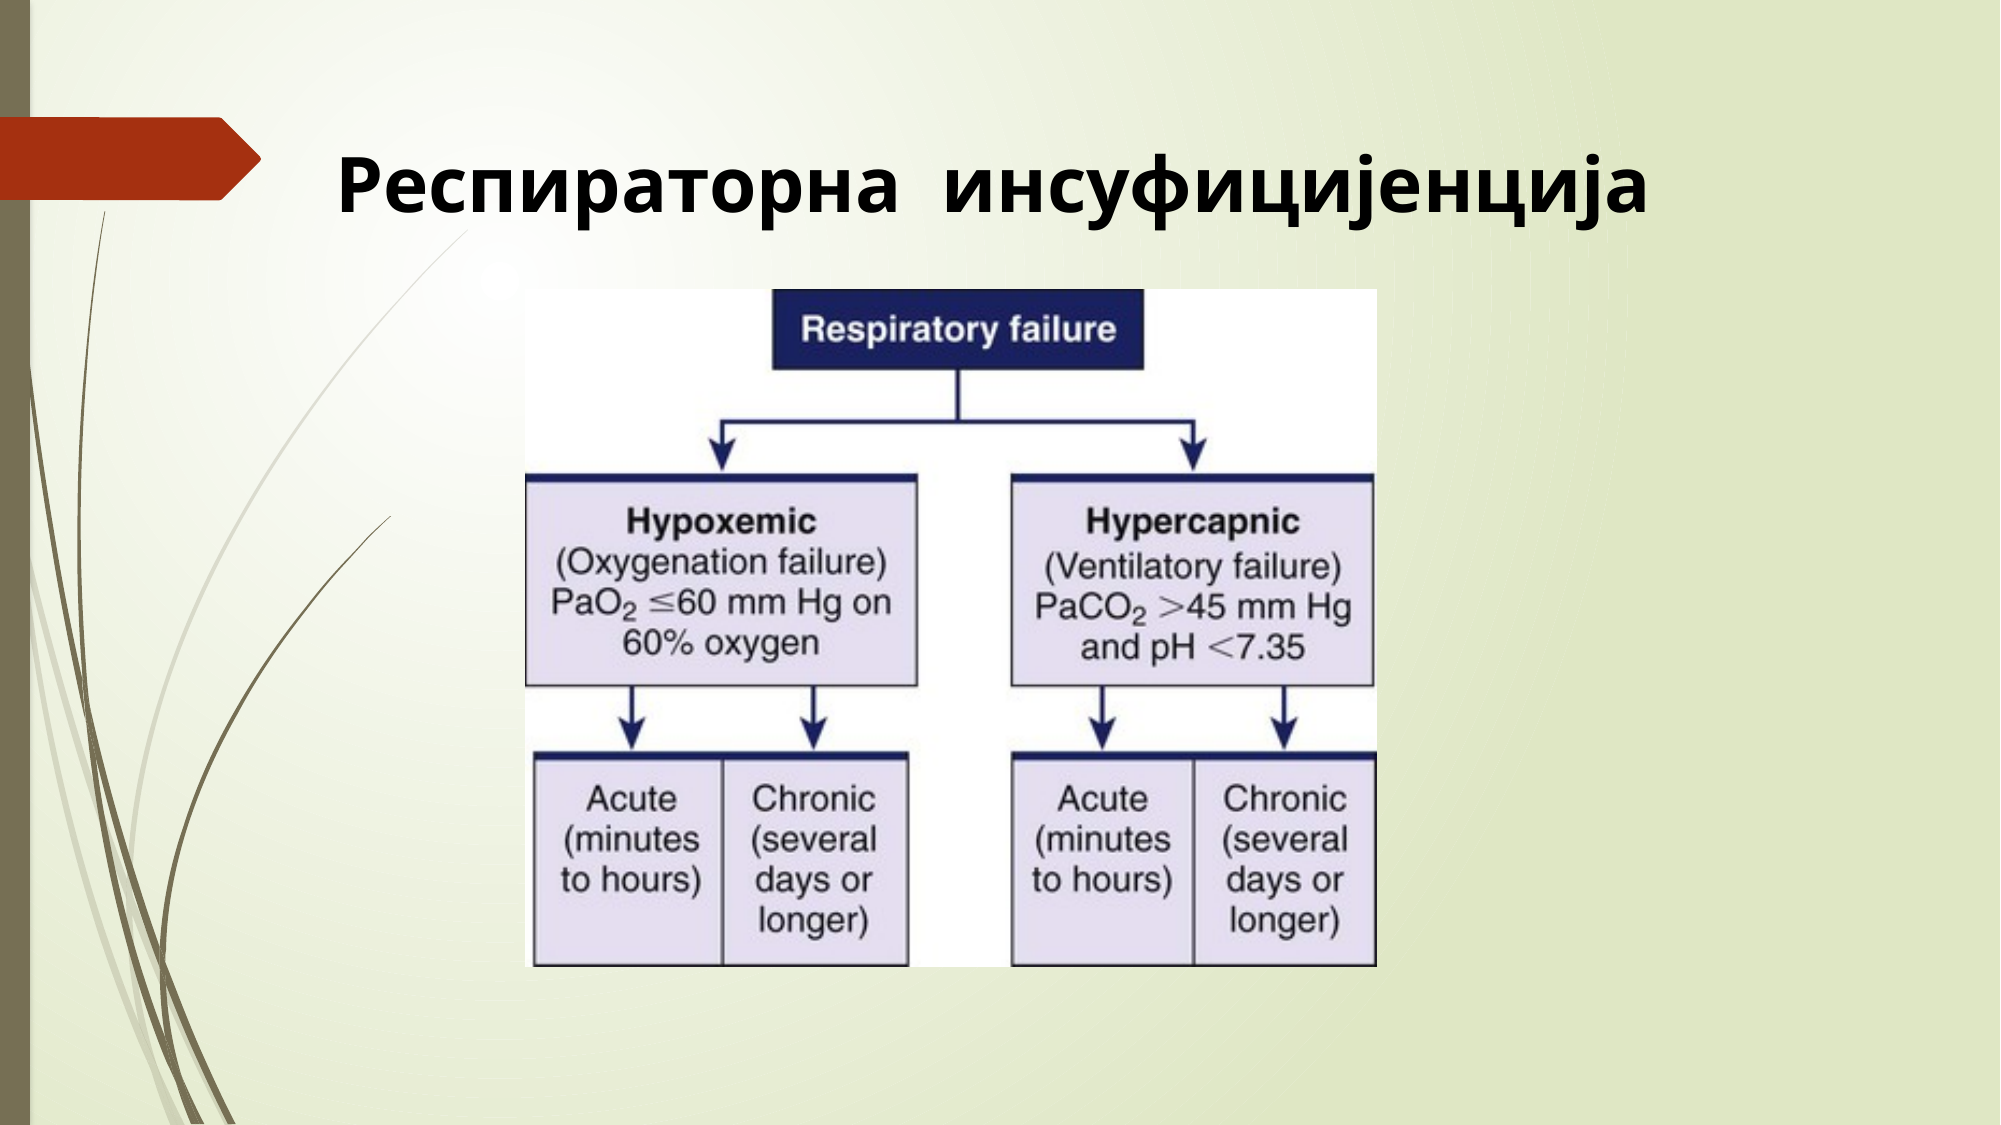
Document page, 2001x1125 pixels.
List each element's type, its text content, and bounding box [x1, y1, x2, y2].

title Респираторна инсуфицијенција [320, 128, 1671, 317]
picture [525, 289, 1377, 967]
